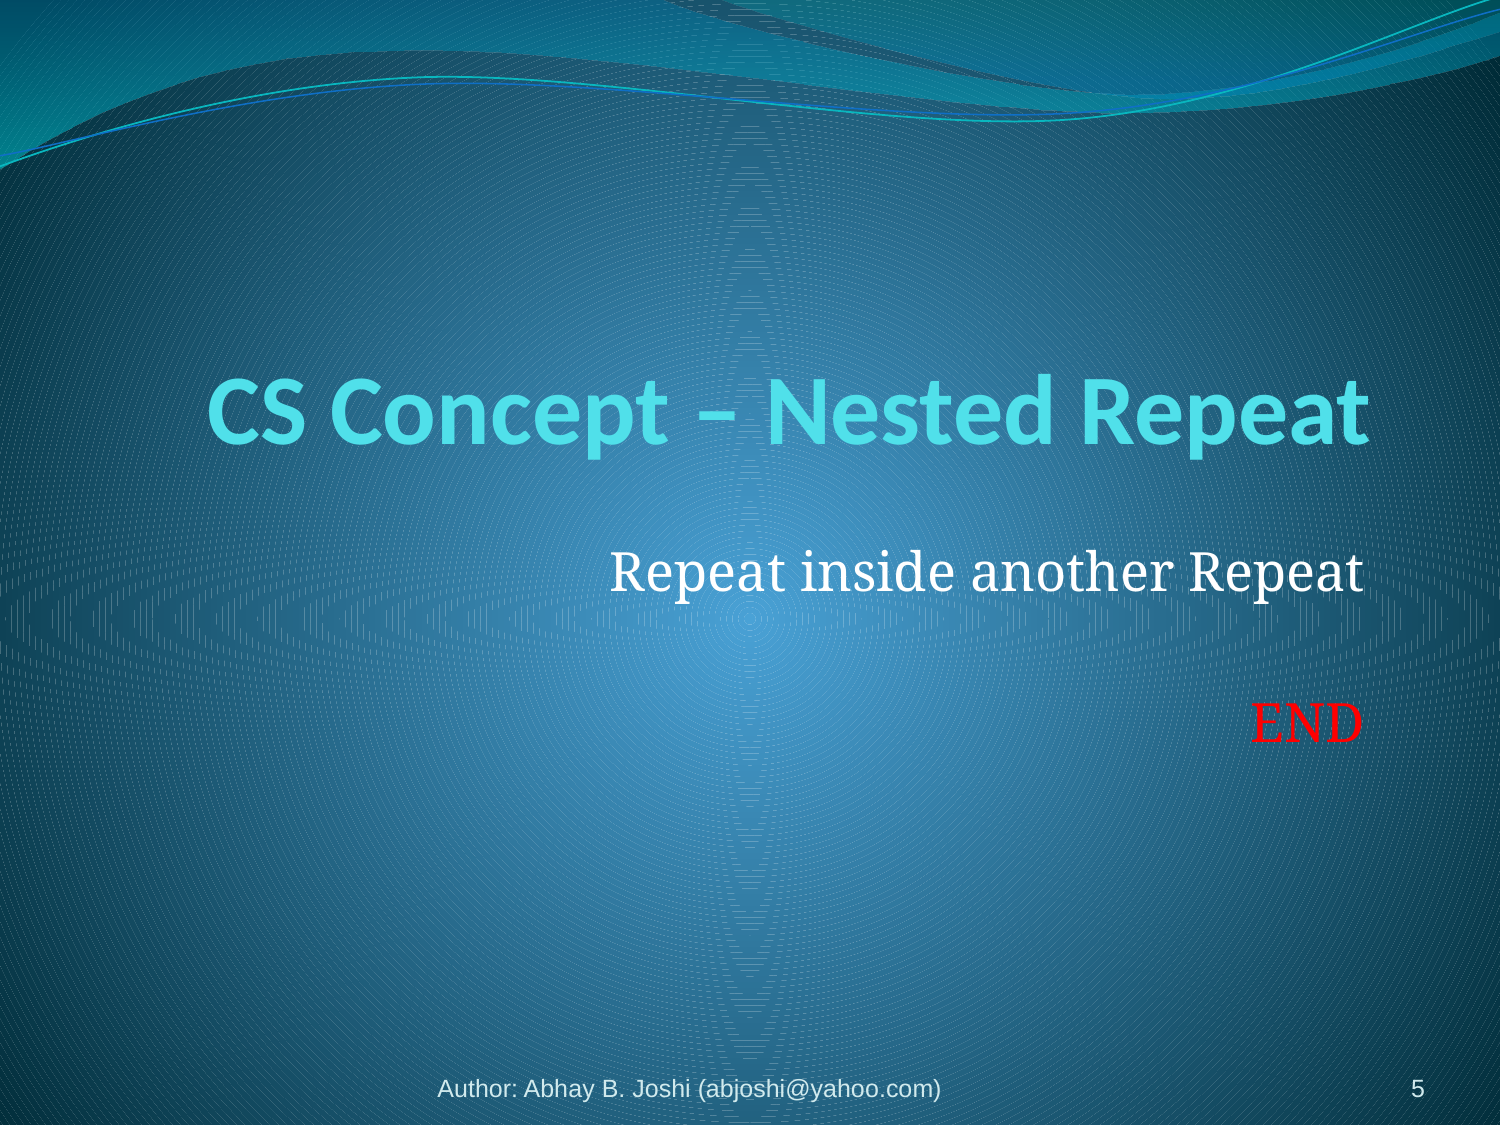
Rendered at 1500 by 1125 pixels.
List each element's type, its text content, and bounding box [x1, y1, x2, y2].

slide_number 5 [1299, 1042, 1425, 1103]
footer Author: Abhay B. Joshi (abjoshi@yahoo.com) [437, 1042, 988, 1103]
subtitle Repeat inside another Repeat END [87, 529, 1376, 818]
title CS Concept – Nested Repeat [87, 224, 1376, 525]
